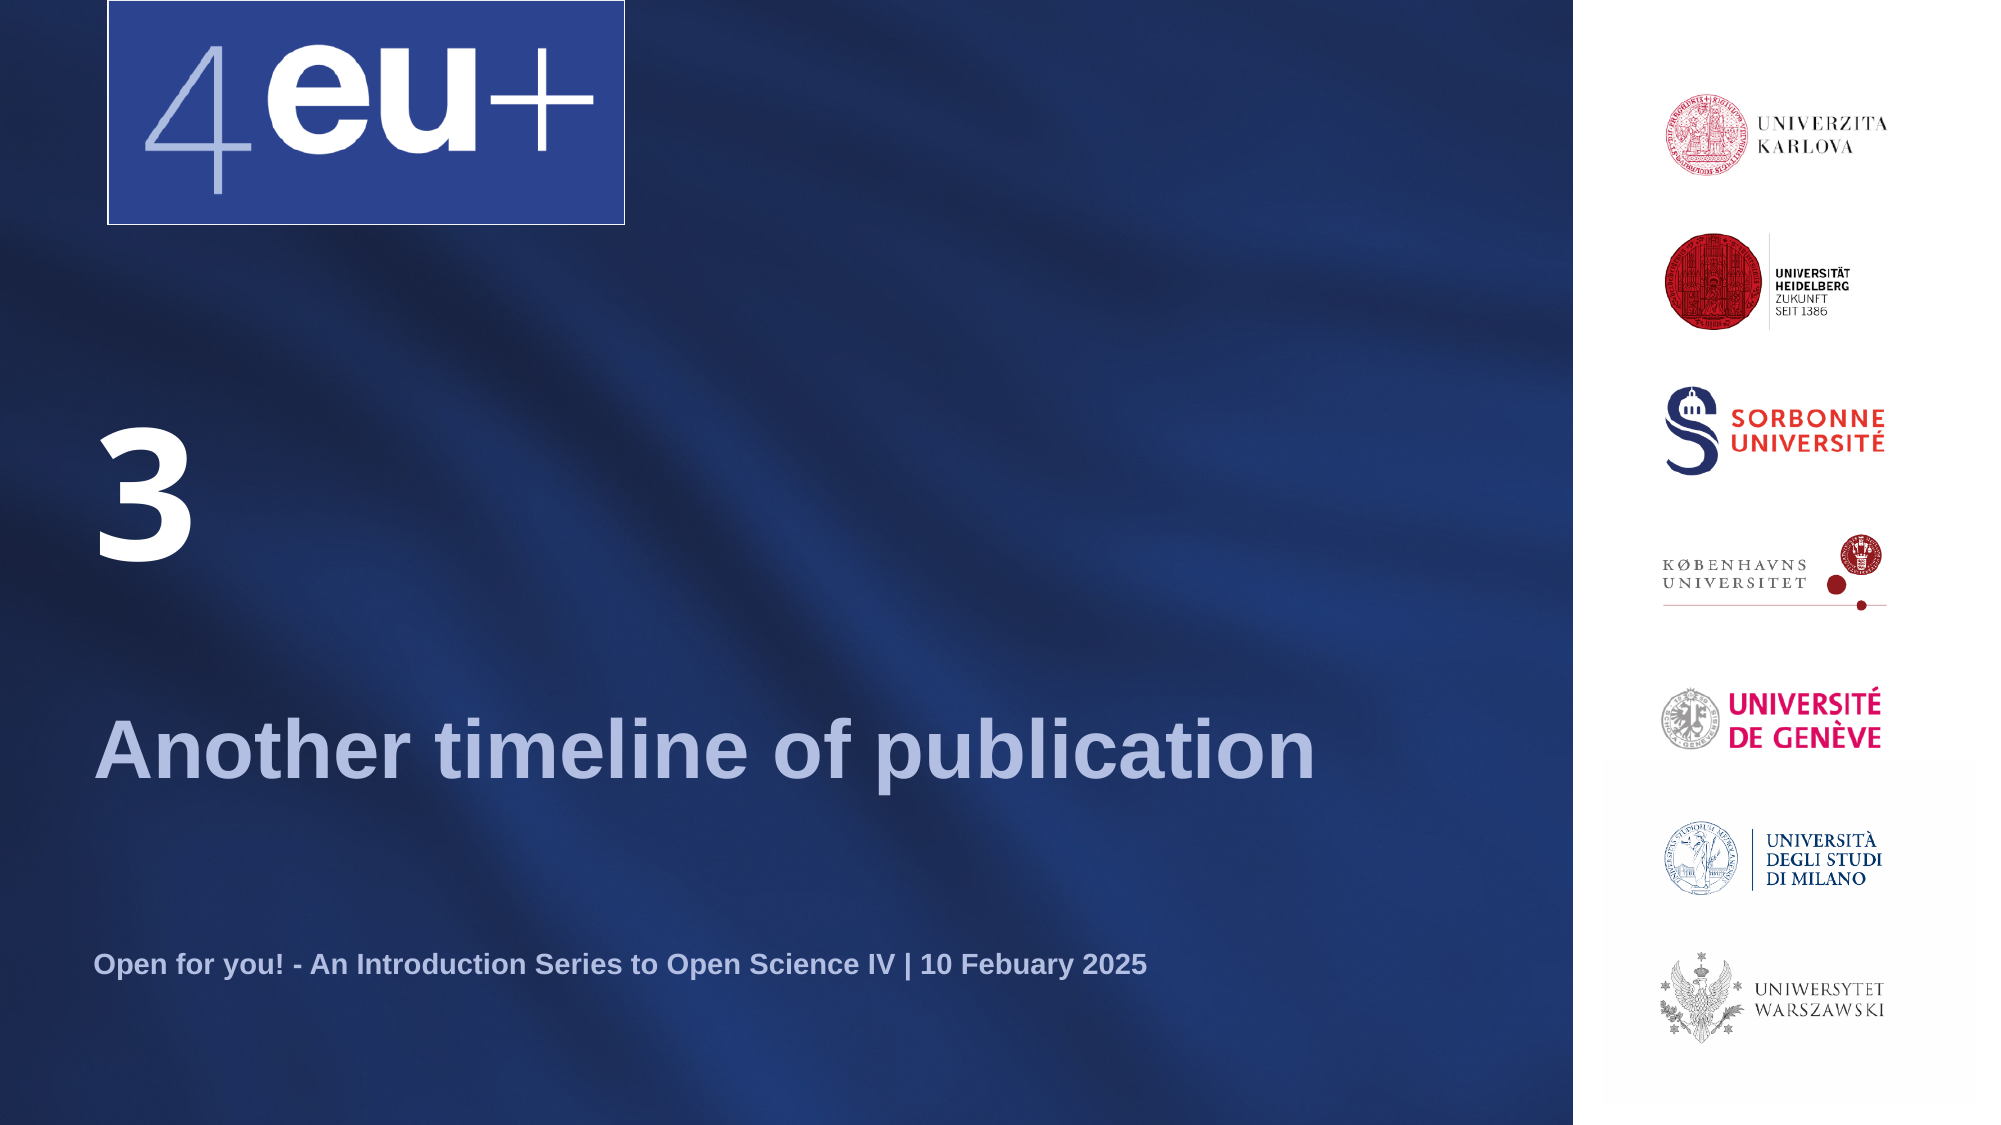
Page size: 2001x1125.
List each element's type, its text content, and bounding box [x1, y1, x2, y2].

picture [0, 0, 1573, 1125]
footer Open for you! - An Introduction Series to Open Science IV | 10 Febuary 2025 [78, 937, 1495, 1081]
subtitle Another timeline of publication [78, 726, 1495, 899]
picture [1590, 19, 1976, 1106]
title 3 [78, 461, 1496, 738]
